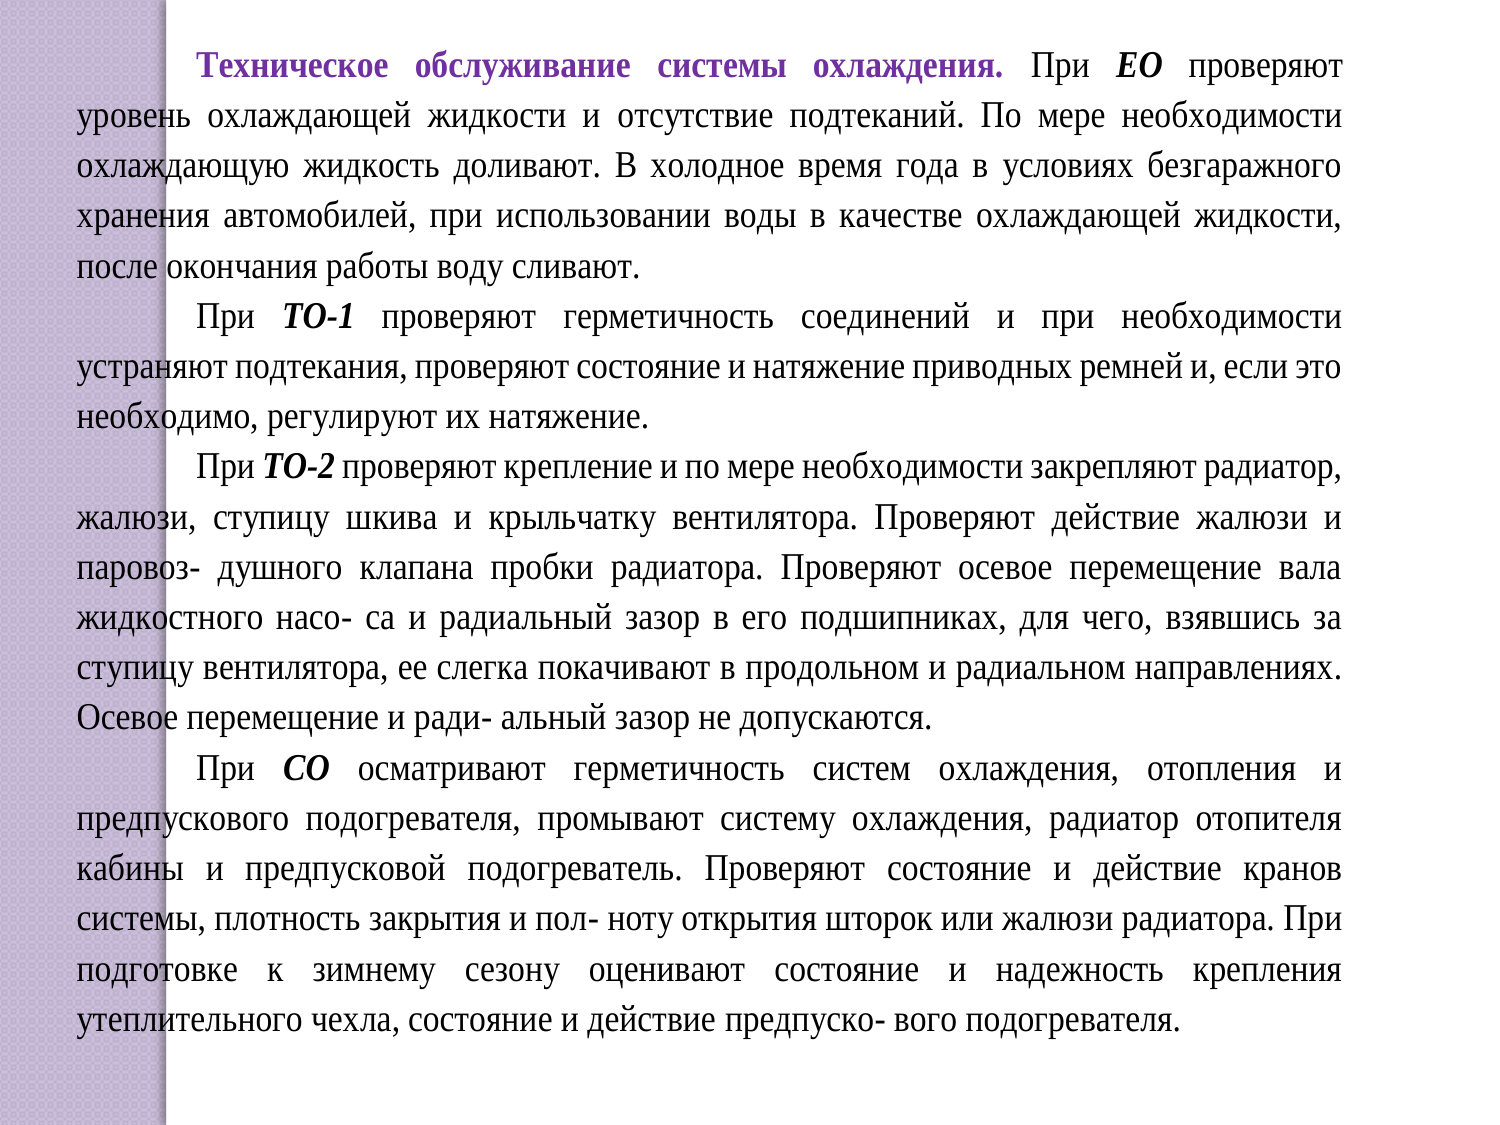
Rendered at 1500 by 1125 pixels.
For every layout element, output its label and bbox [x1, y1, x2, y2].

picture [76, 42, 1389, 1047]
